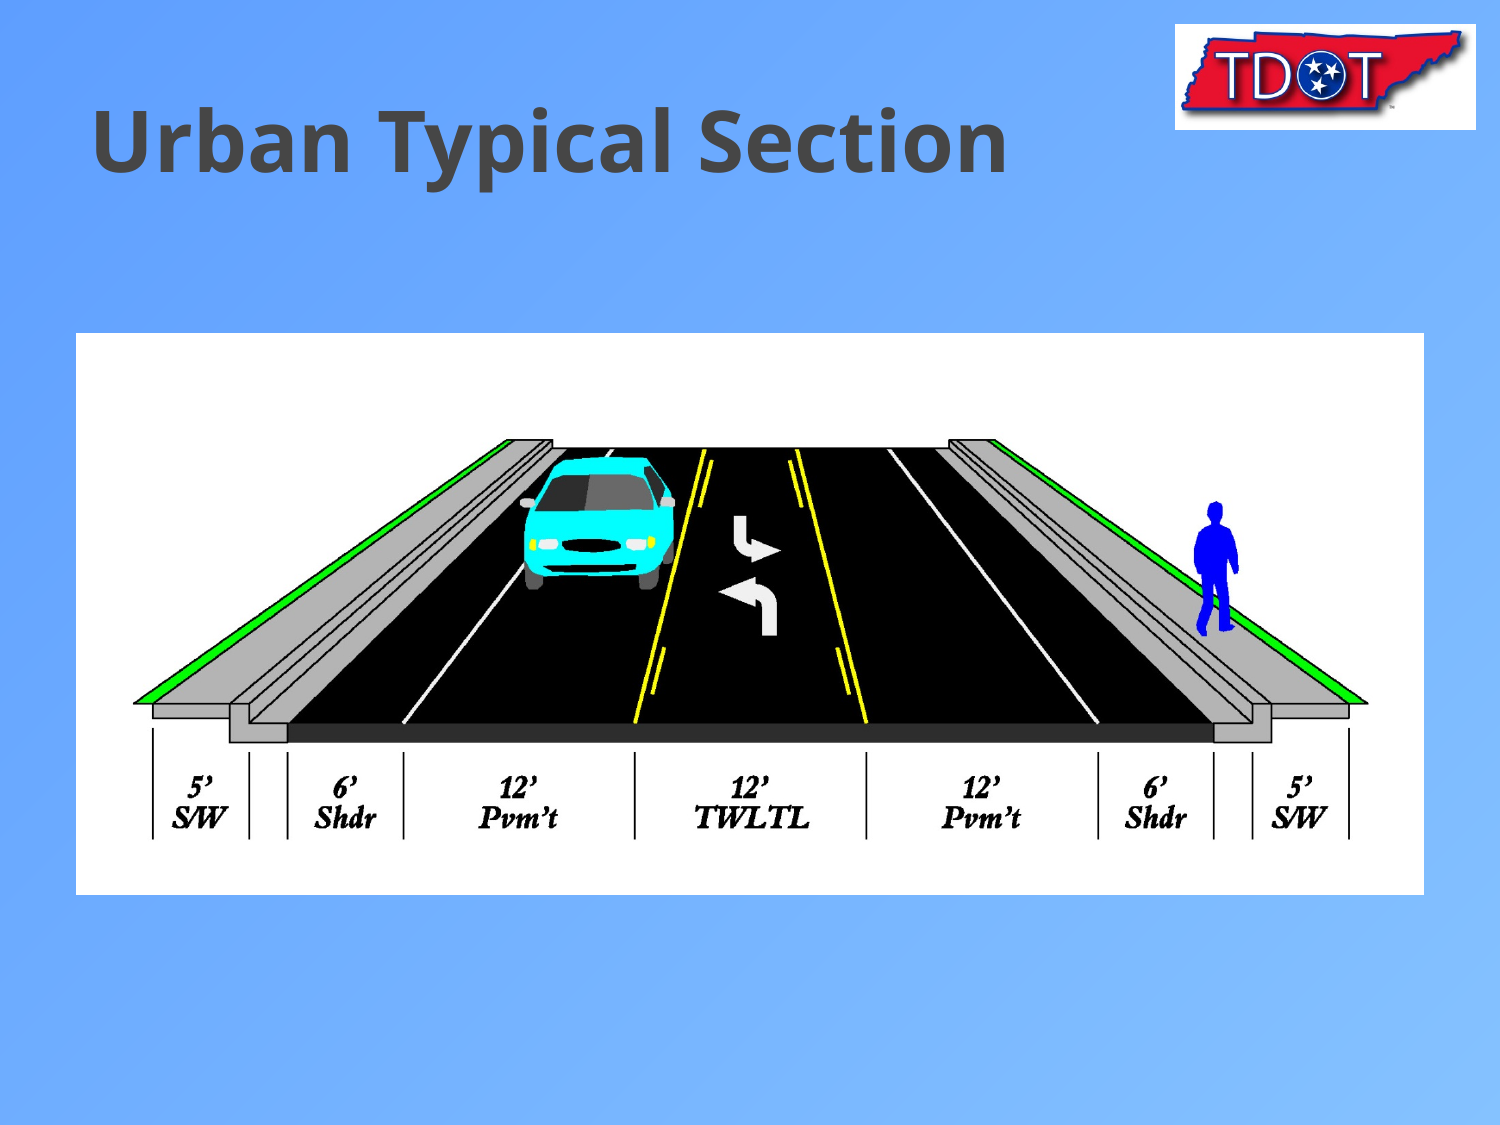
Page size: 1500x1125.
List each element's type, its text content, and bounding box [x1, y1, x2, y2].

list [75, 333, 1425, 895]
title Urban Typical Section [75, 45, 1425, 233]
picture [1174, 24, 1476, 131]
